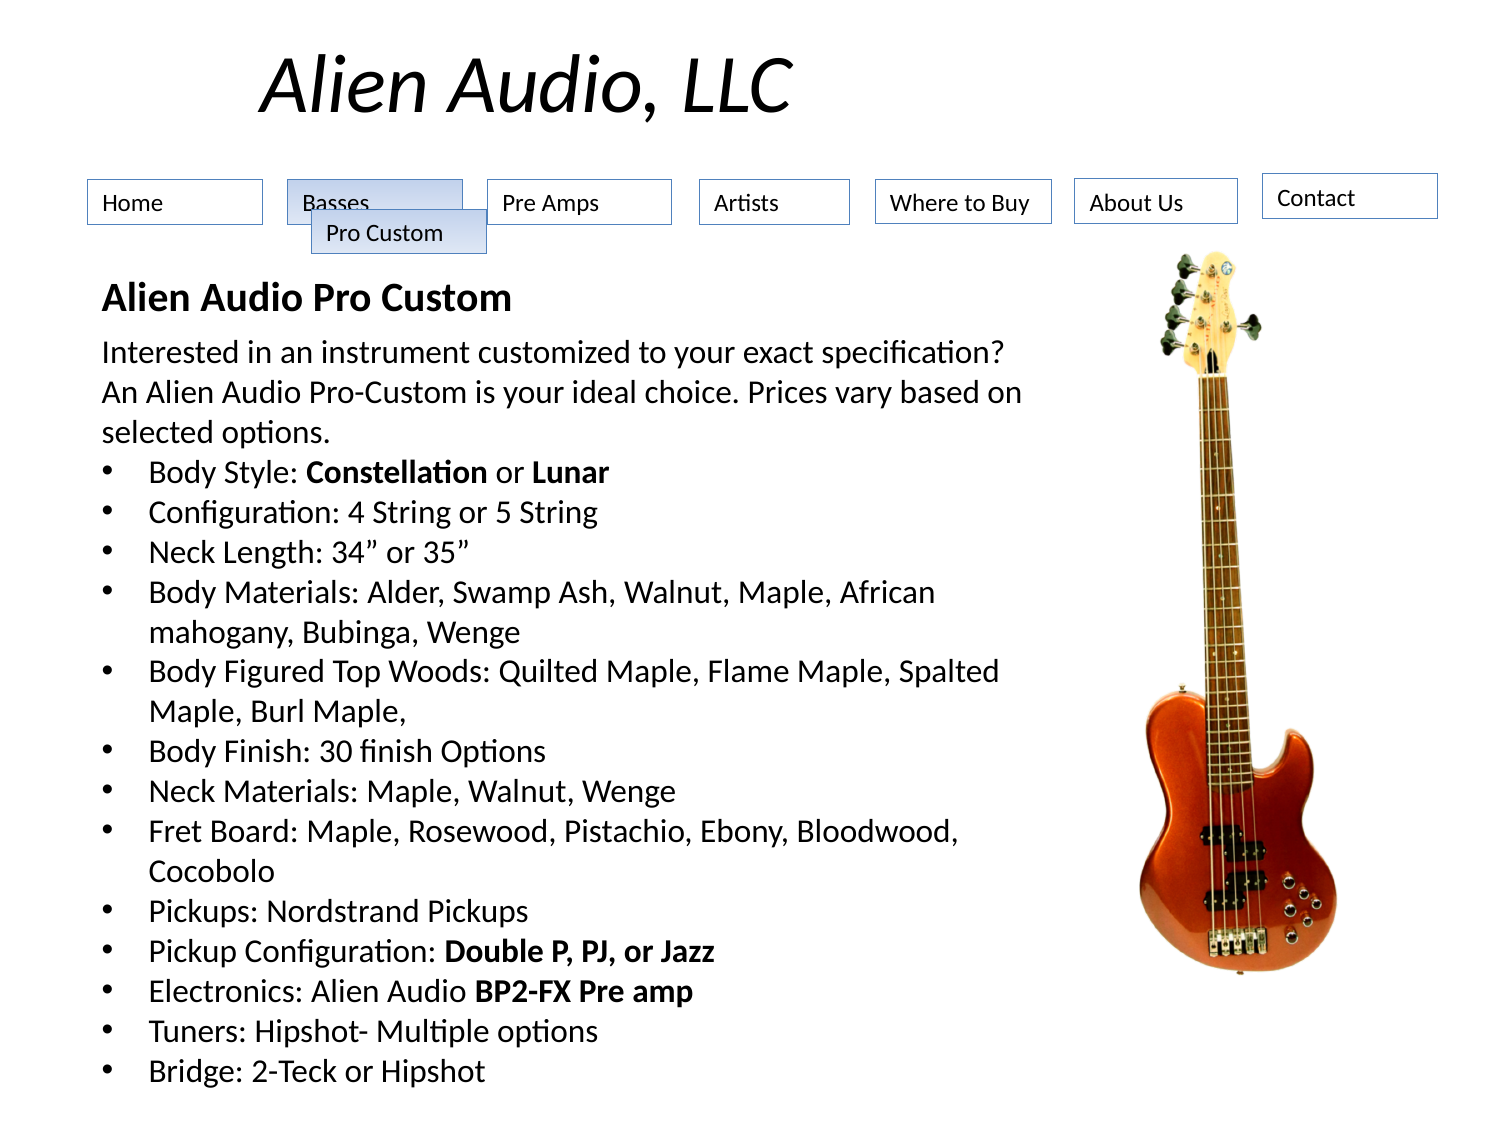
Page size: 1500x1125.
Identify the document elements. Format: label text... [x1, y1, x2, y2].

text_box About Us [1074, 178, 1238, 224]
text_box Where to Buy [875, 179, 1052, 224]
text_box Alien Audio, LLC [246, 21, 1246, 137]
picture [845, 232, 1500, 990]
text_box Contact [1262, 173, 1438, 219]
text_box Pro Custom [311, 209, 487, 254]
text_box Basses [287, 179, 463, 225]
text_box Alien Audio Pro Custom [86, 262, 700, 328]
text_box Home [87, 179, 263, 225]
text_box Artists [699, 179, 850, 225]
text_box Interested in an instrument customized to your exact specification? An Alien Audio Pro-Custom is your ideal choice. Prices vary based on selected options. Body Style: Constellation or Lunar Configuration: 4 String or 5 String Neck Length: 34” or 35” Body Materials: Alder, Swamp Ash, Walnut, Maple, African mahogany, Bubinga, Wenge Body Figured Top Woods: Quilted Maple, Flame Maple, Spalted Maple, Burl Maple, Body Finish: 30 finish Options Neck Materials: Maple, Walnut, Wenge Fret Board: Maple, Rosewood, Pistachio, Ebony, Bloodwood, Cocobolo Pickups: Nordstrand Pickups Pickup Configuration: Double P, PJ, or Jazz Electronics: Alien Audio BP2-FX Pre amp Tuners: Hipshot- Multiple options Bridge: 2-Teck or Hipshot [86, 322, 1046, 1097]
text_box Pre Amps [487, 179, 672, 225]
